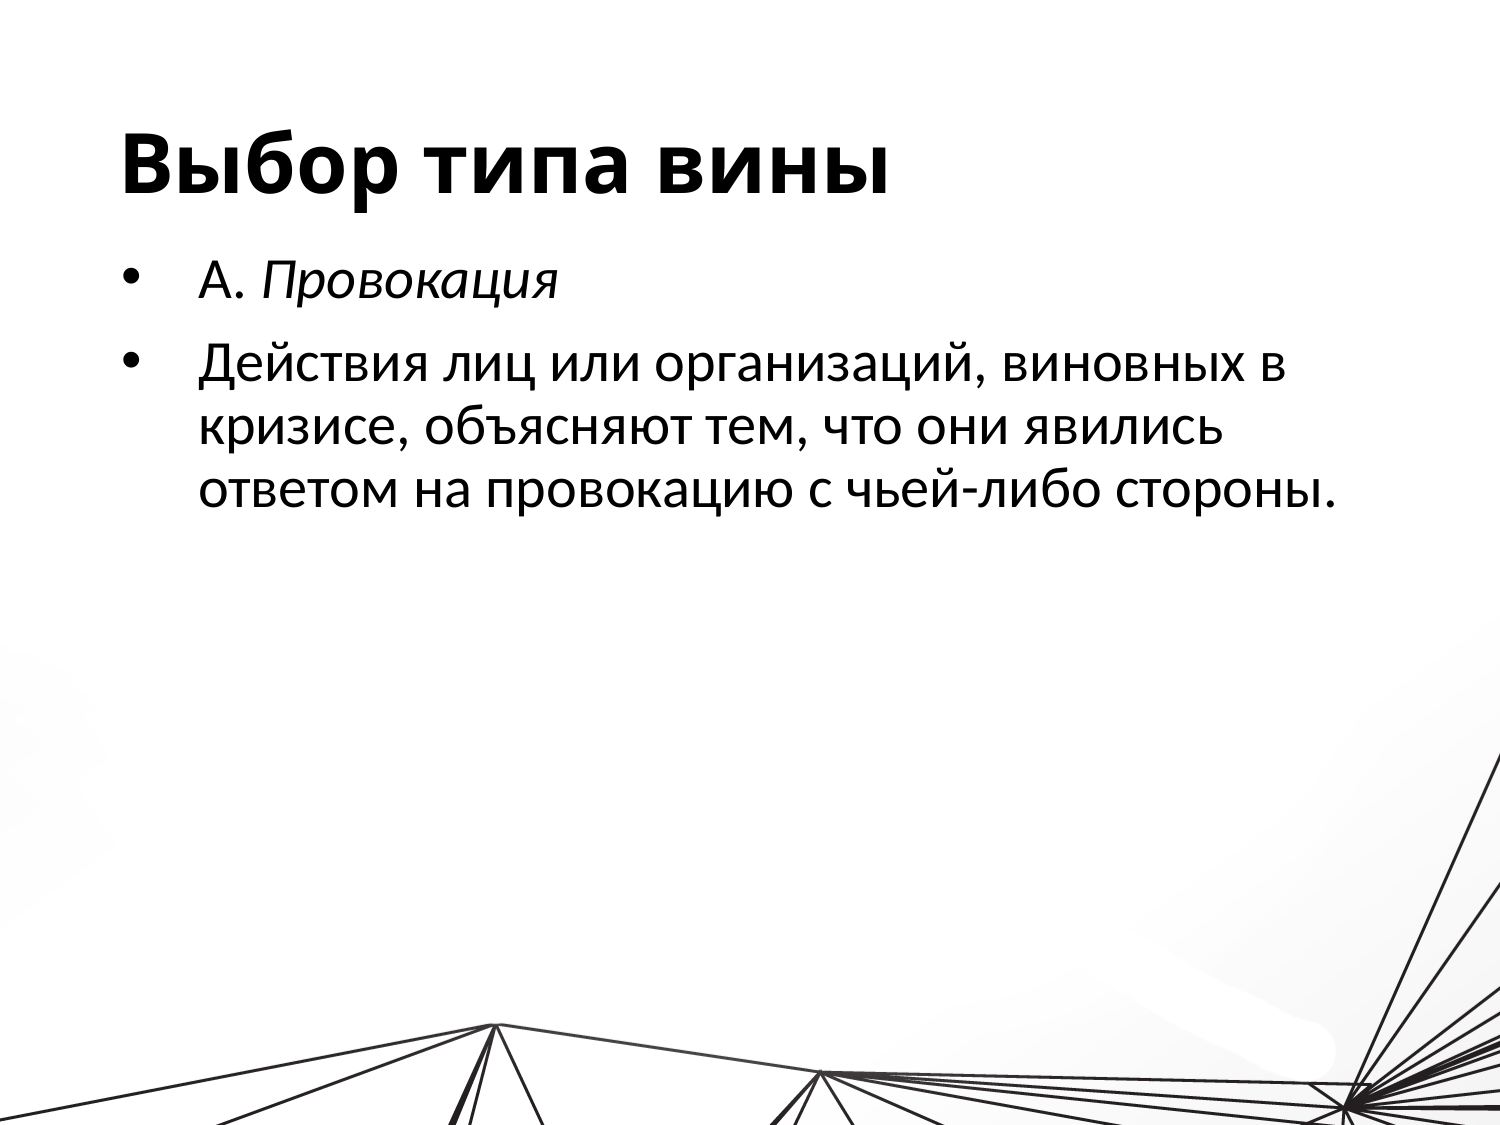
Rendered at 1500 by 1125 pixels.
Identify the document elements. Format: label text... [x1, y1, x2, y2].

picture [0, 0, 1500, 1125]
title Выбор типа вины [102, 0, 1398, 220]
list А. Провокация Действия лиц или организаций, виновных в кризисе, объясняют тем, что они явились ответом на провокацию с чьей-либо стороны. [105, 240, 1398, 1014]
